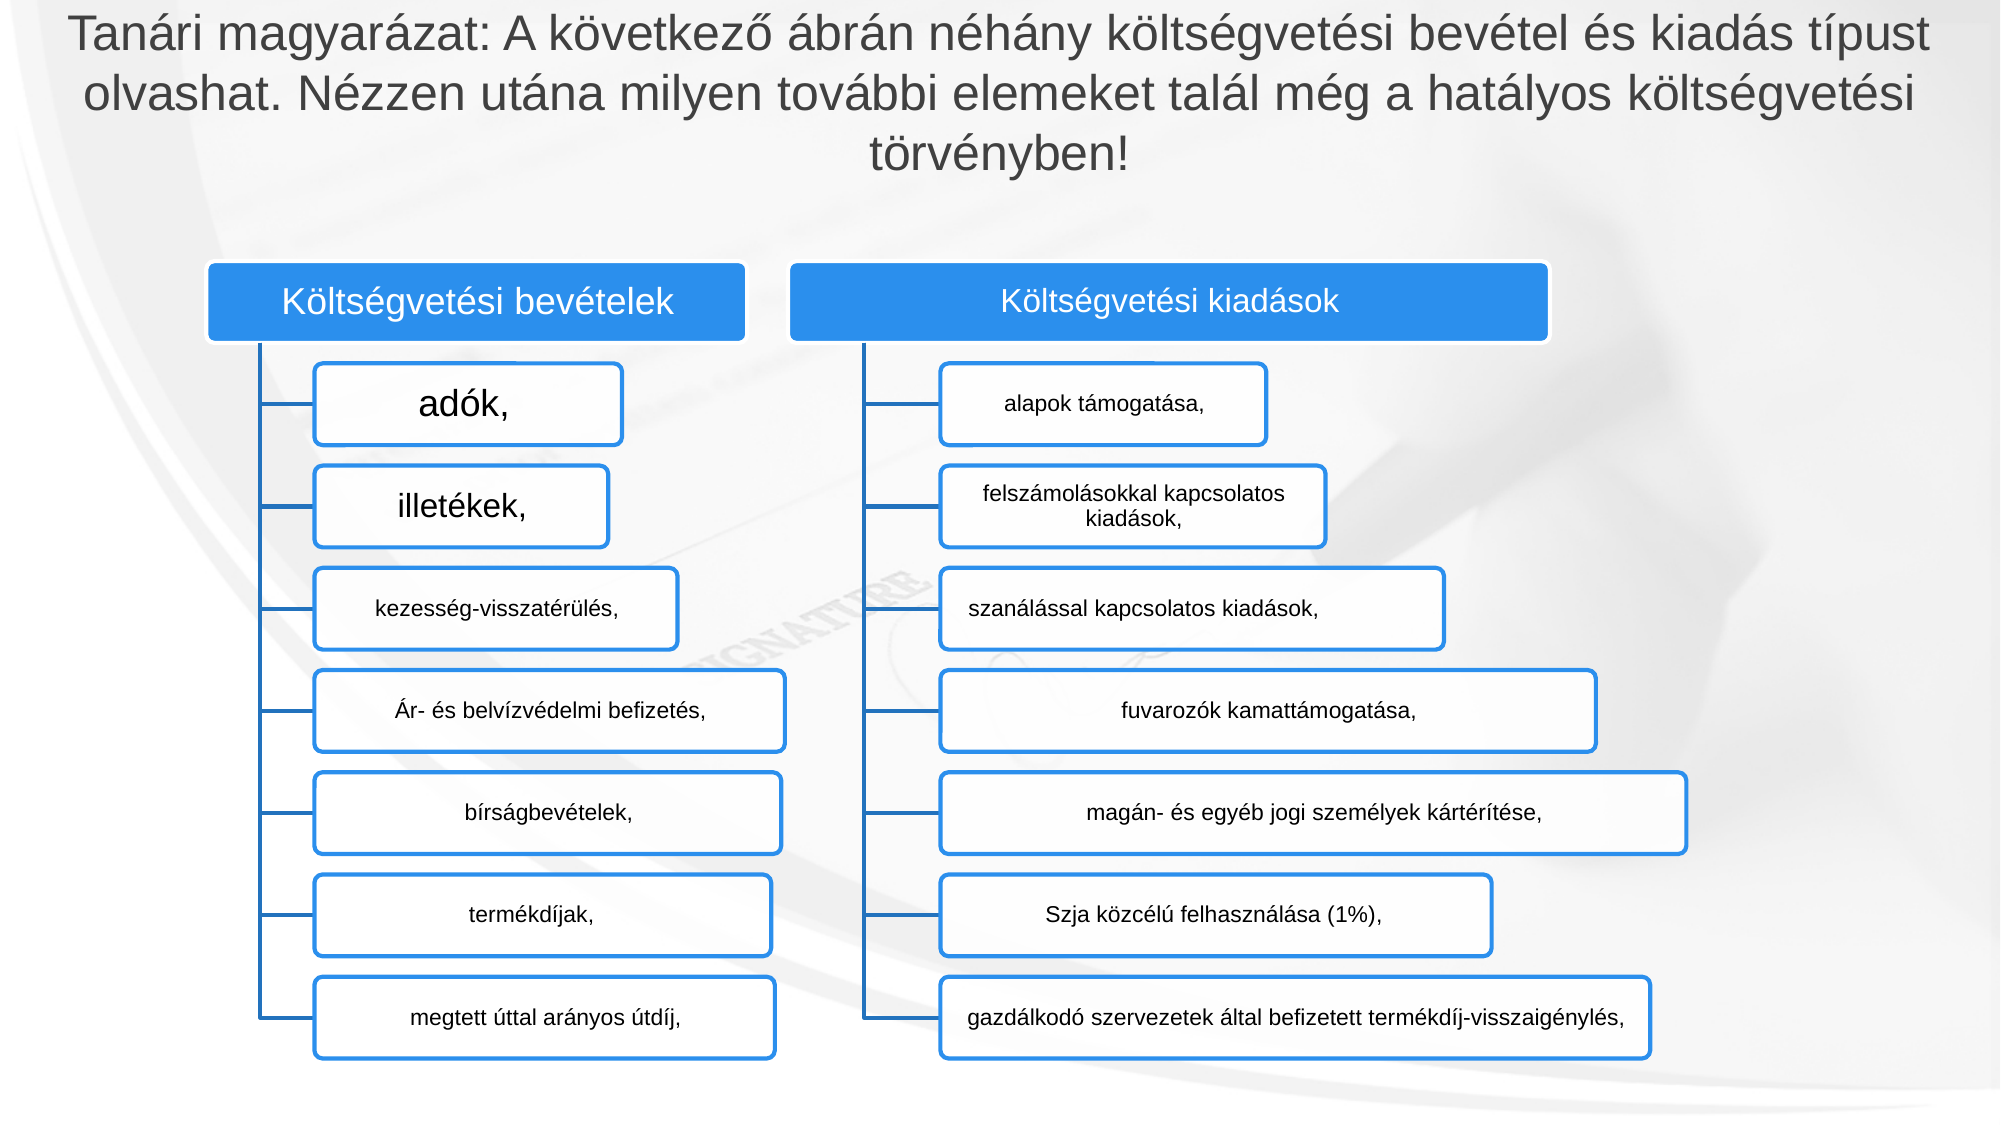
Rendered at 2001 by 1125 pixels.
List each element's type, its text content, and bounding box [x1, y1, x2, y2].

list Tanári magyarázat: A következő ábrán néhány költségvetési bevétel és kiadás típust olvashat. Nézzen utána milyen további elemeket talál még a hatályos költségvetési törvényben! [0, 26, 2000, 153]
picture [0, 0, 2001, 1125]
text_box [51, 260, 1841, 1059]
